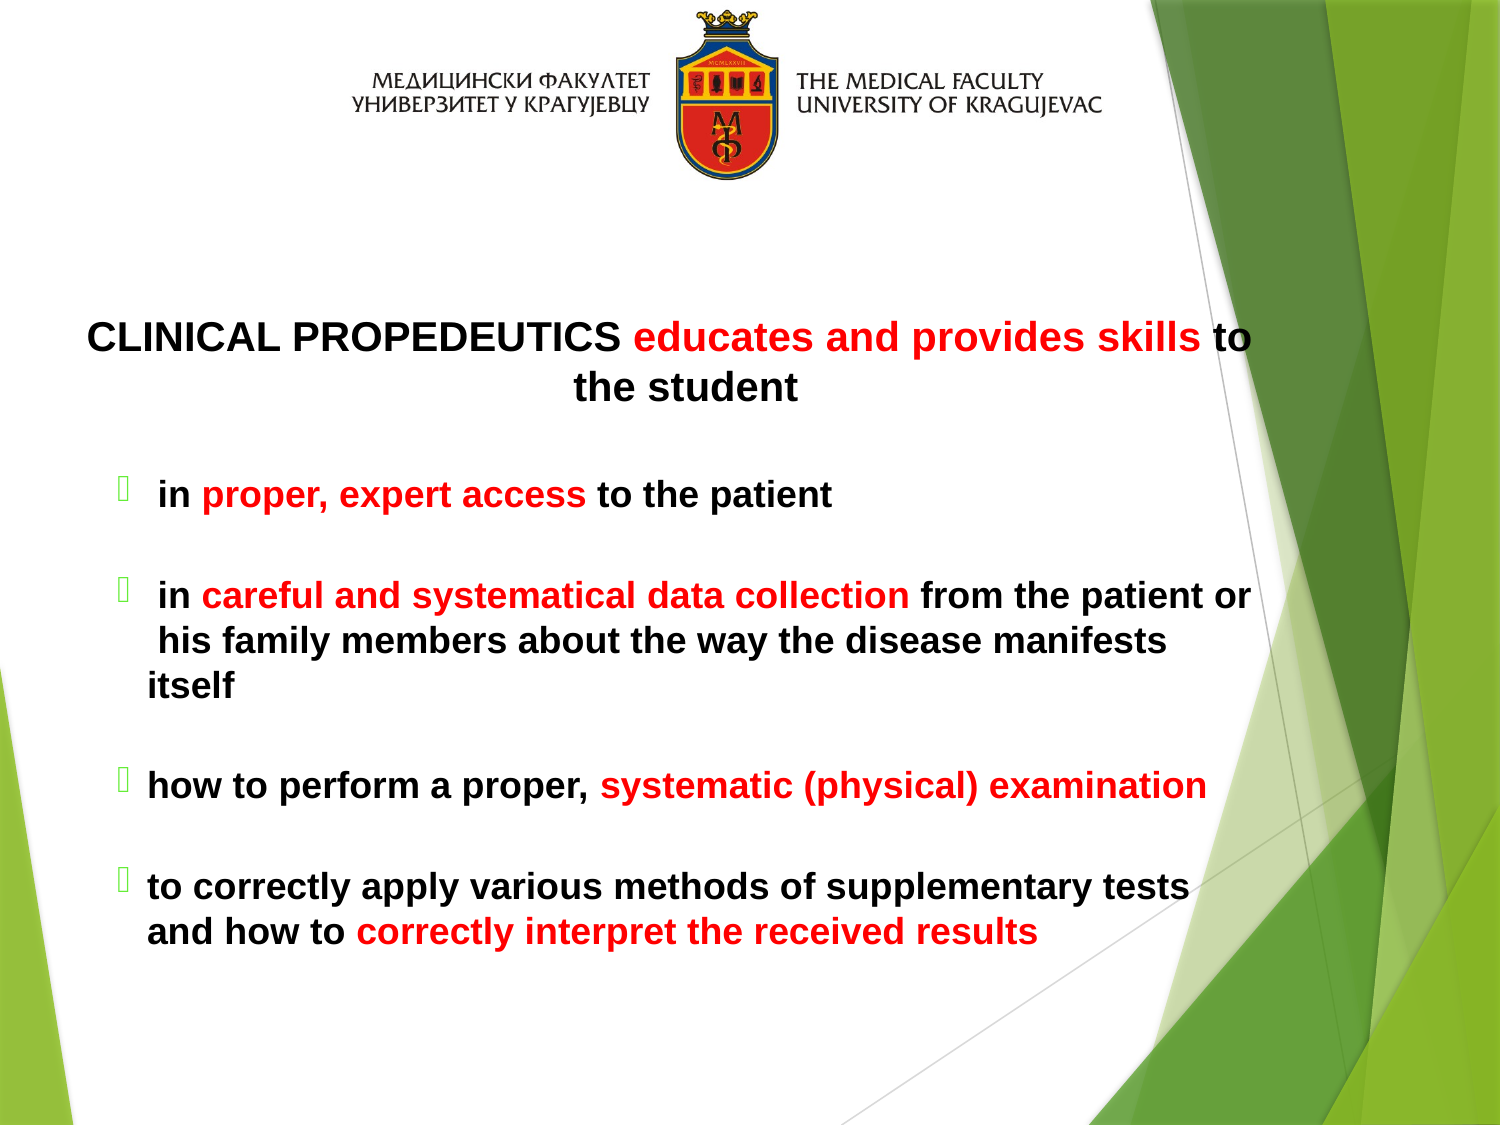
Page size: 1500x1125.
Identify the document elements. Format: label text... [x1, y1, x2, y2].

text_box CLINICAL PROPEDEUTICS educates and provides skills to the student in proper, expert access to the patient in careful and systematical data collection from the patient or his family members about the way the disease manifests itself how to perform a proper, systematic (physical) examination to correctly apply various methods of supplementary tests and how to correctly interpret the received results [3, 302, 1279, 961]
picture [328, 0, 1125, 191]
